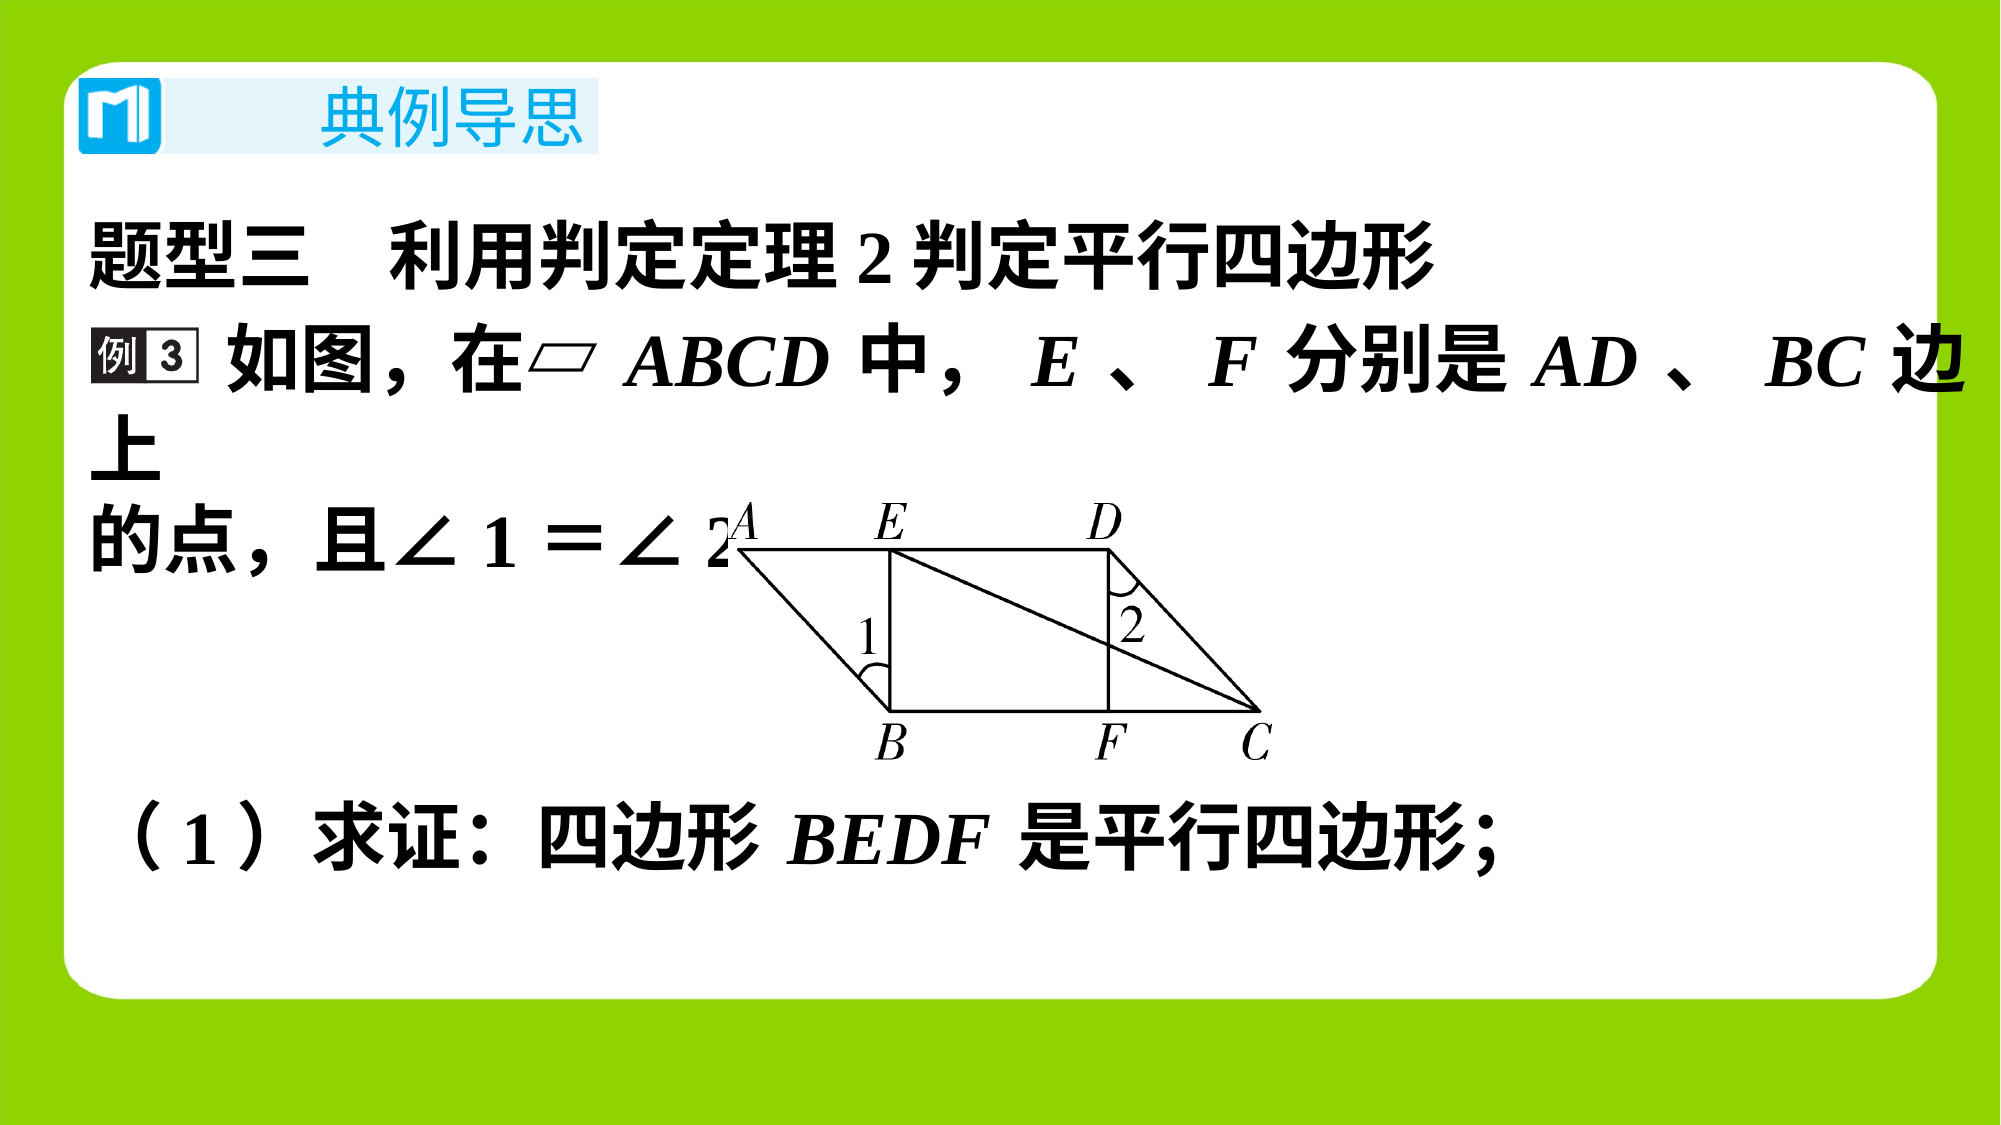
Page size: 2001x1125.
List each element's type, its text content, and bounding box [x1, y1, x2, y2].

text_box 如图，在▱ABCD中，E、F分别是AD、BC边上 的点，且∠1＝∠2. [88, 307, 1974, 495]
text_box （1）求证：四边形BEDF是平行四边形； [88, 789, 1489, 881]
picture [0, 0, 2001, 1125]
text_box 题型三 利用判定定理2判定平行四边形 [88, 208, 1419, 299]
